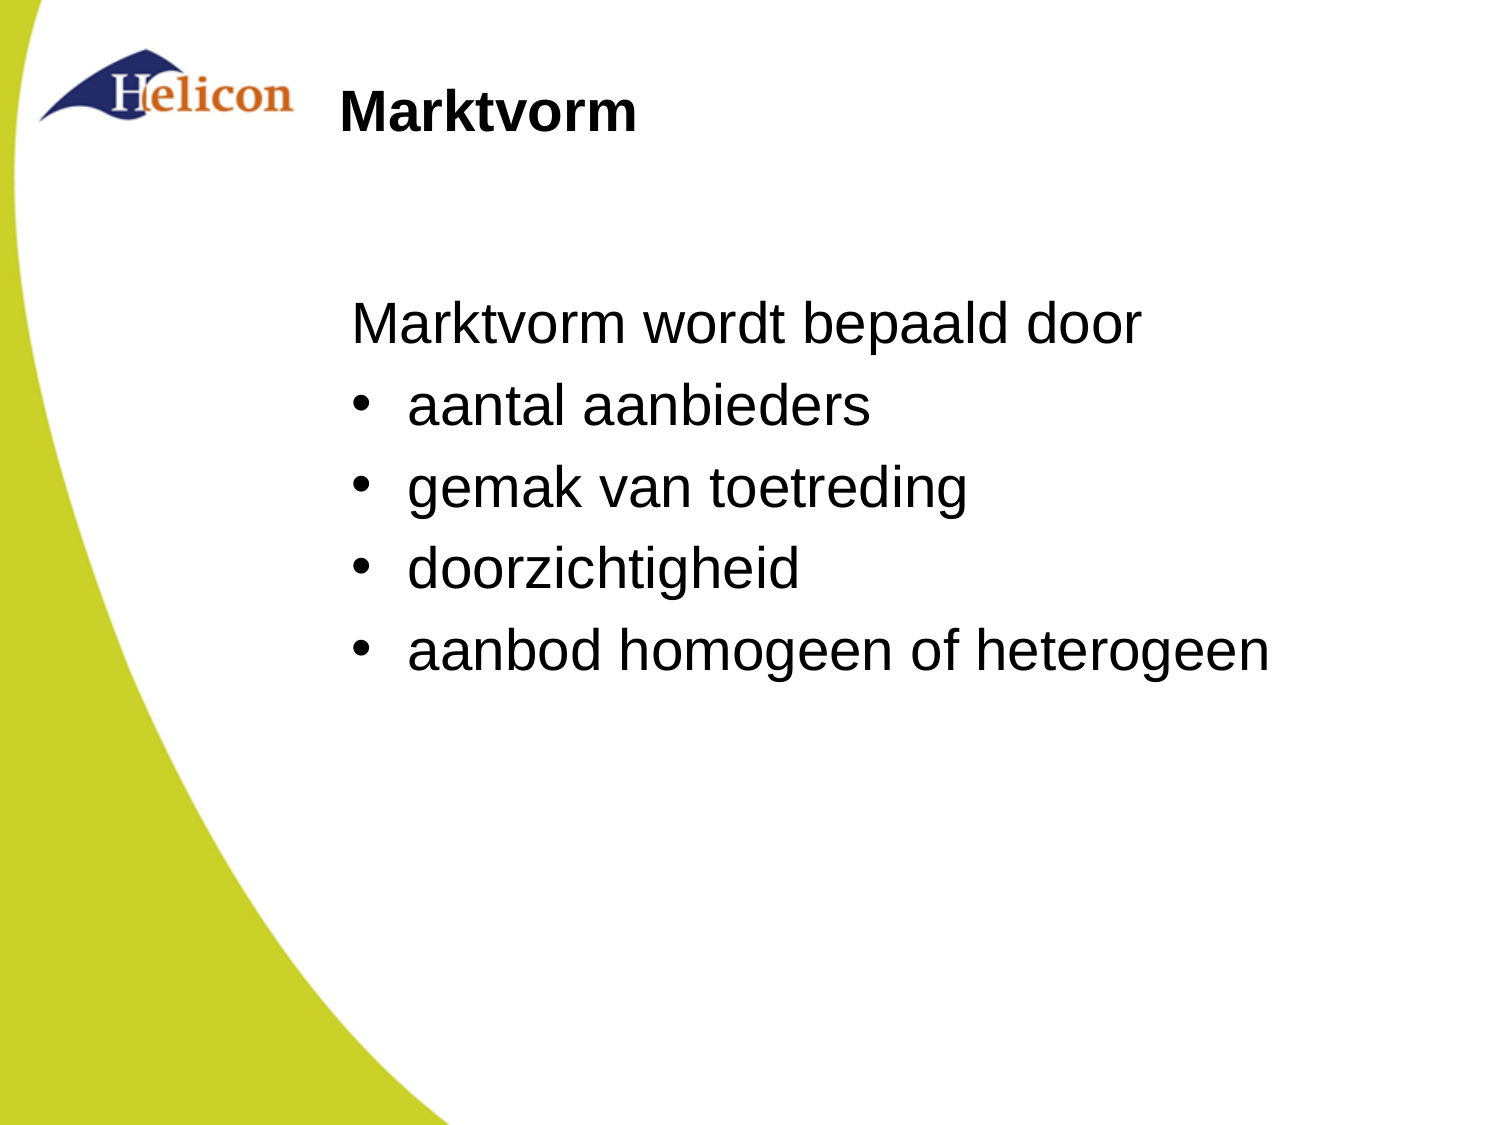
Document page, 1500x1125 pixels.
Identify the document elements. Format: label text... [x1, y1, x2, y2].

list Marktvorm wordt bepaald door aantal aanbieders gemak van toetreding doorzichtigheid aanbod homogeen of heterogeen [336, 196, 1425, 1005]
title Marktvorm [324, 54, 1415, 161]
picture [0, 0, 1500, 1125]
